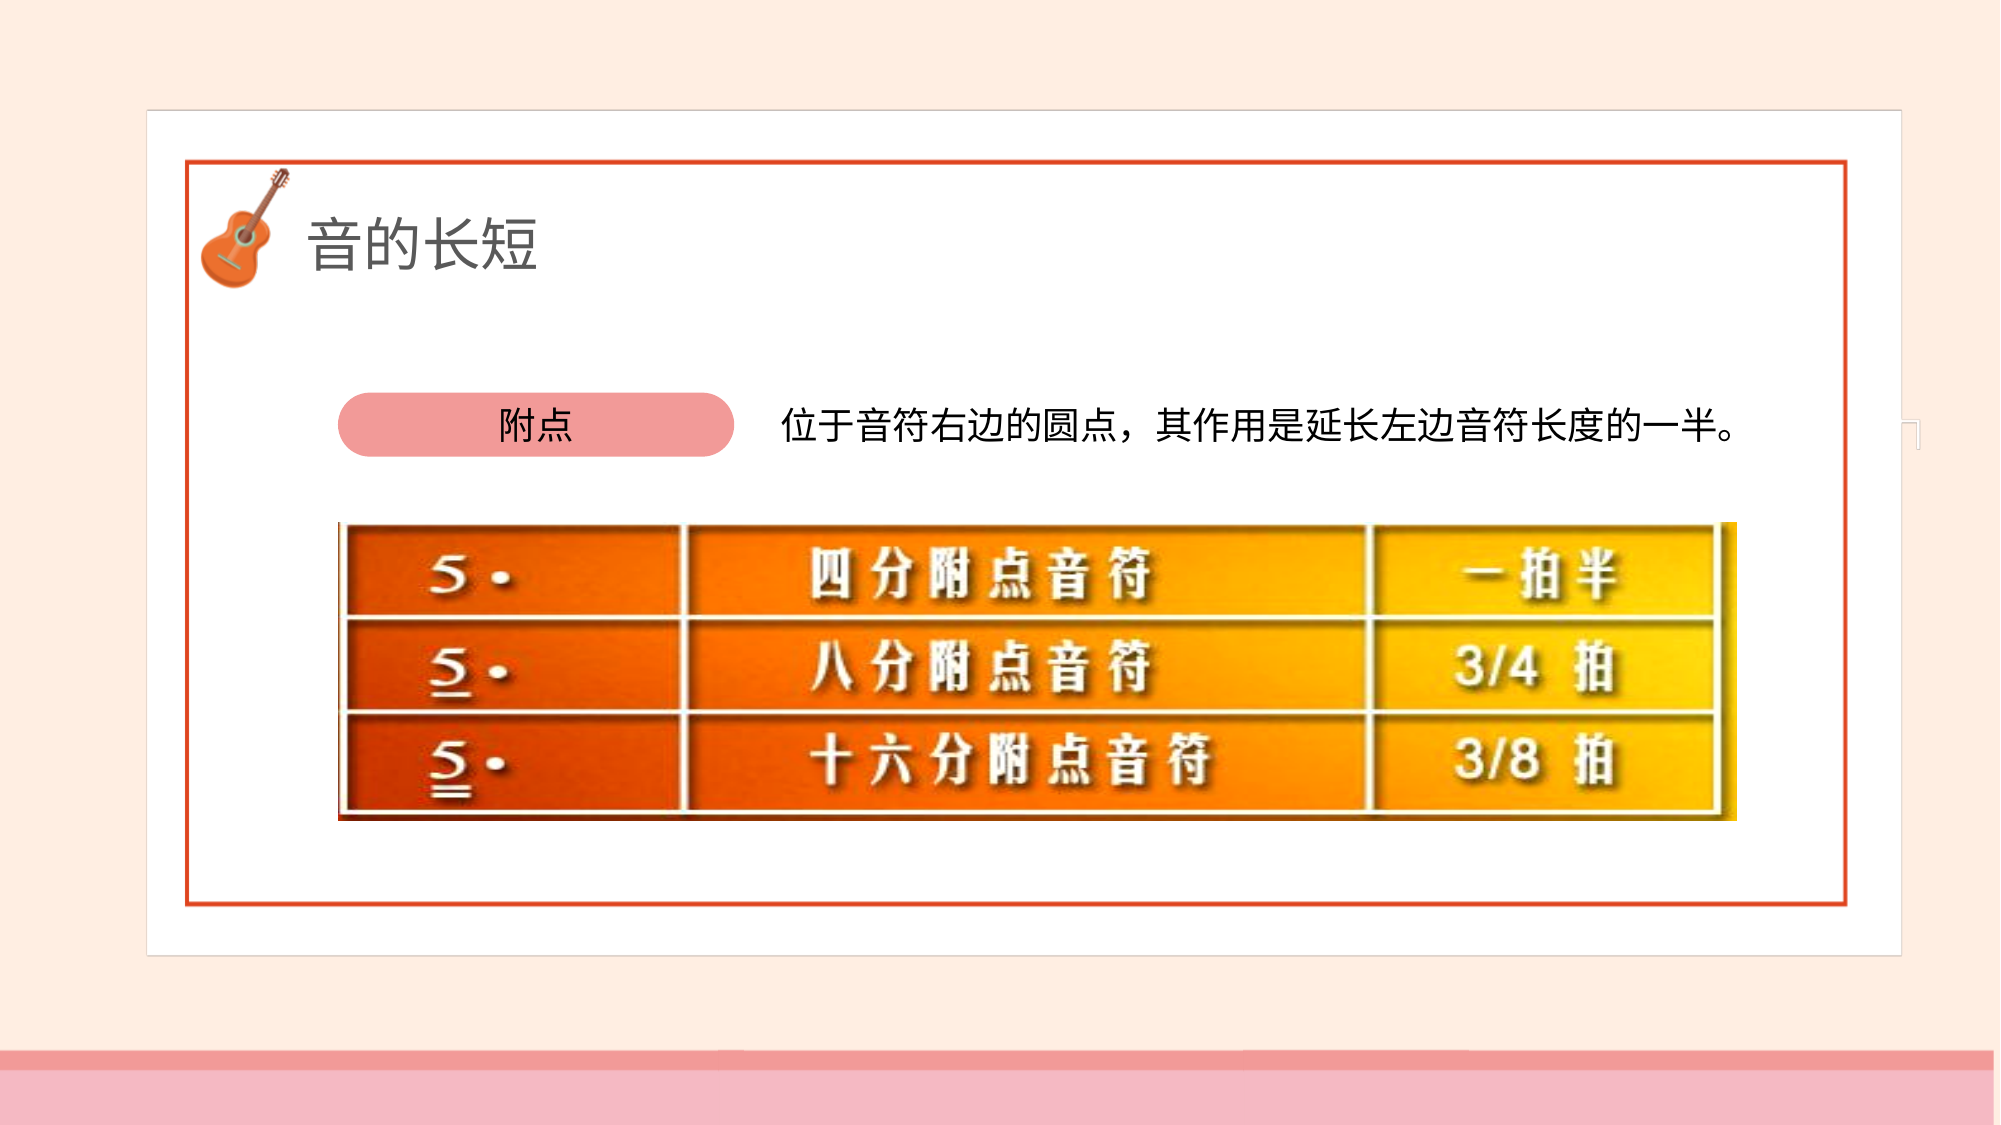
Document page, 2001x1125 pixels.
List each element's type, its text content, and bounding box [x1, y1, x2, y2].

picture [107, 40, 1926, 1014]
text_box 位于音符右边的圆点，其作用是延长左边音符长度的一半。 [765, 394, 1768, 455]
text_box 附点 [336, 391, 736, 458]
picture [0, 1035, 1994, 1125]
text_box 音的长短 [332, 201, 987, 286]
